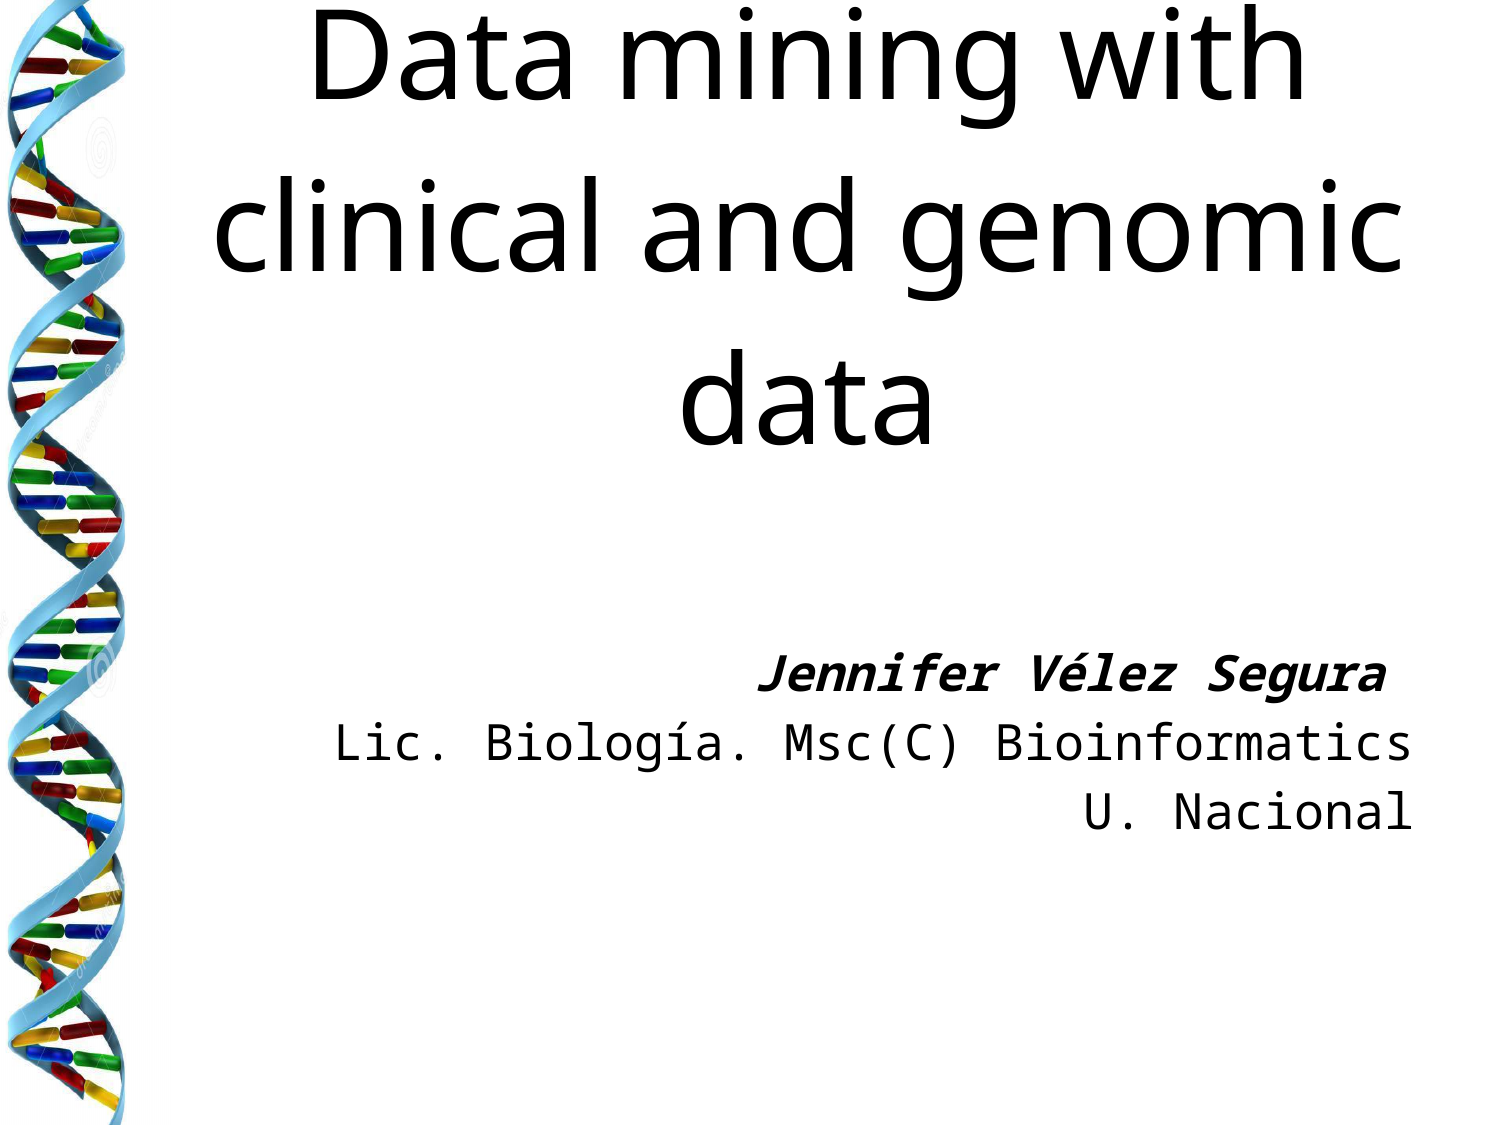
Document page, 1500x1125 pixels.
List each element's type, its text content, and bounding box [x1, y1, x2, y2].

title Data mining with clinical and genomic data Jennifer Vélez Segura Lic. Biología. Msc(C) Bioinformatics U. Nacional [187, 156, 1429, 969]
picture [0, 0, 172, 1125]
